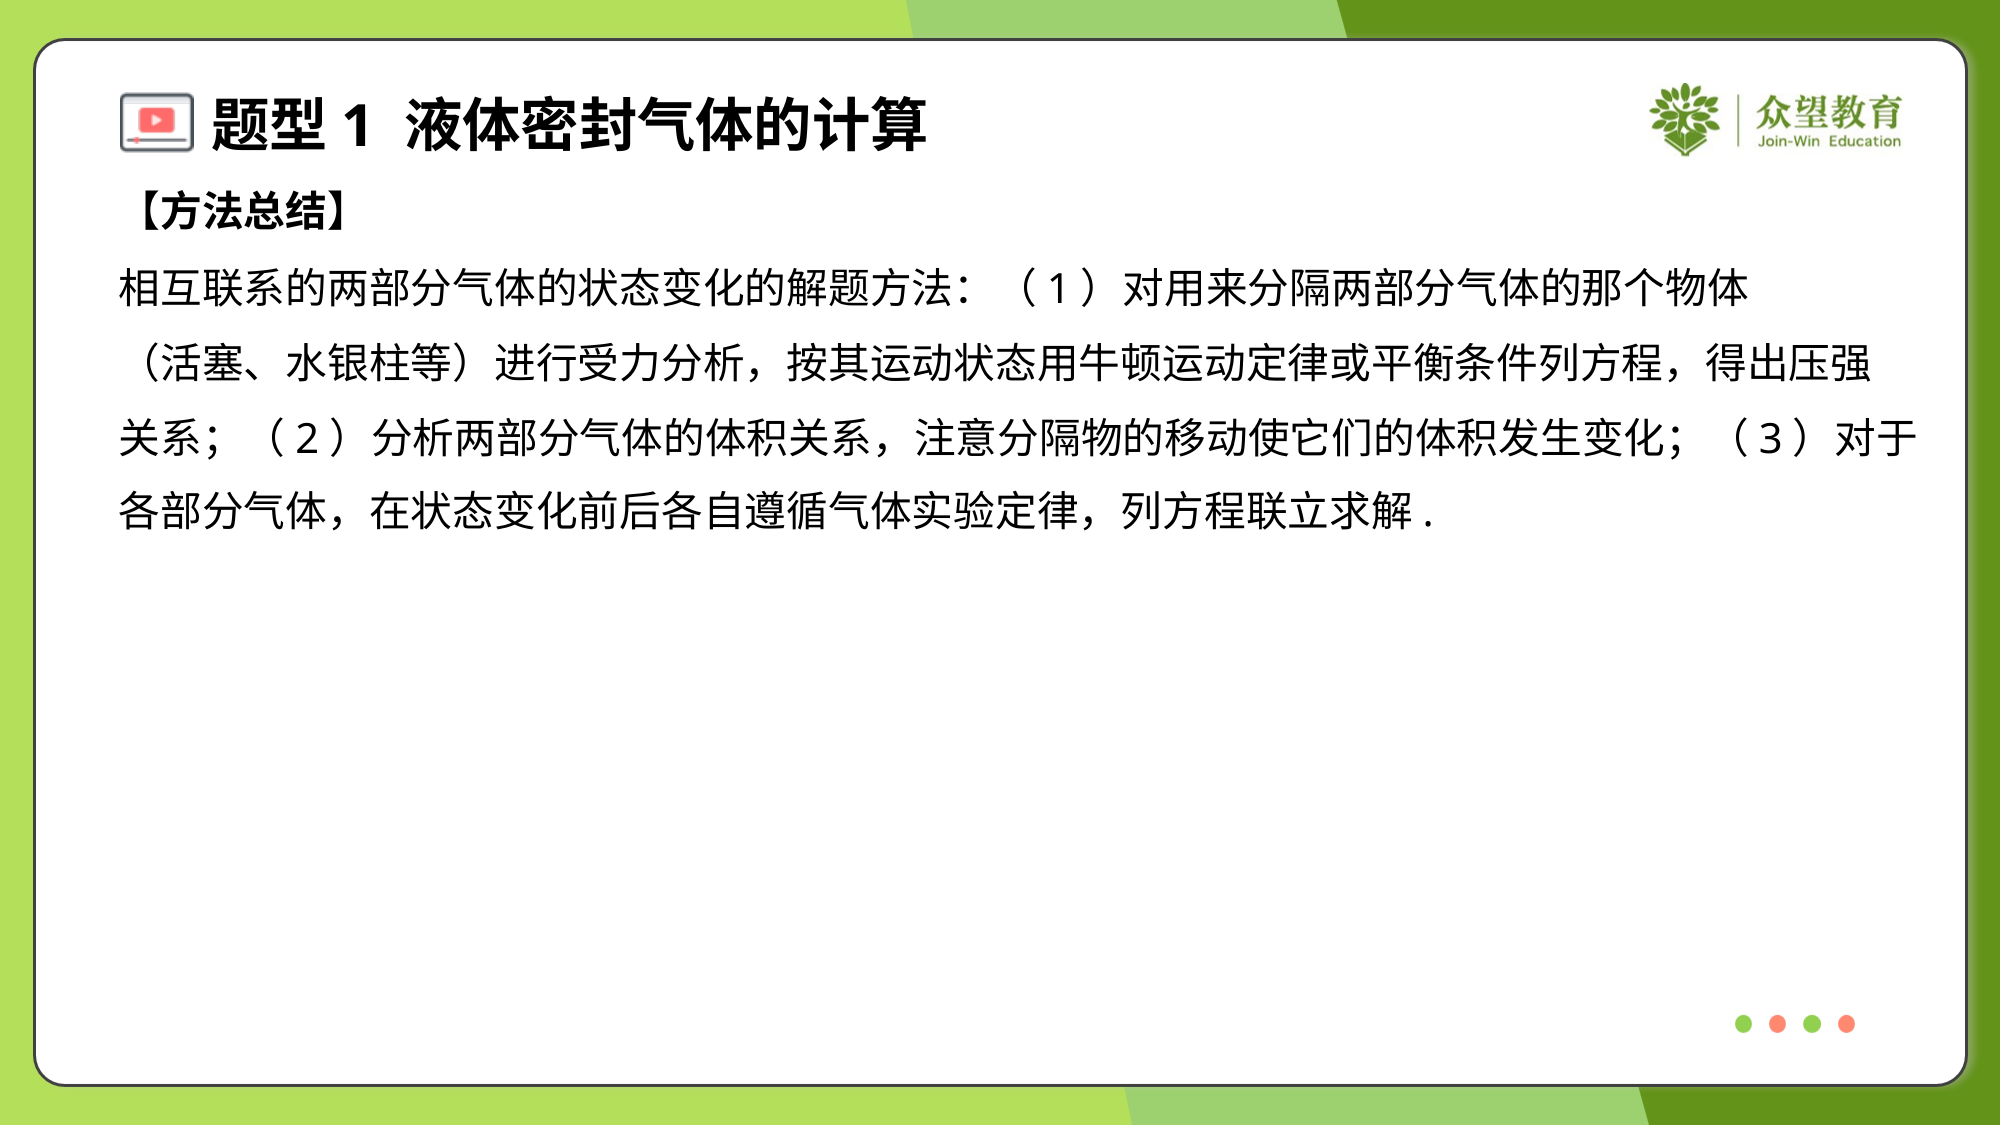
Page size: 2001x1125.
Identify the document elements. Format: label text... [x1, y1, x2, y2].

text_box 【方法总结】 相互联系的两部分气体的状态变化的解题方法：（1）对用来分隔两部分气体的那个物体 （活塞、水银柱等）进行受力分析，按其运动状态用牛顿运动定律或平衡条件列方程，得出压强 关系；（2）分析两部分气体的体积关系，注意分隔物的移动使它们的体积发生变化；（3）对于 各部分气体，在状态变化前后各自遵循气体实验定律，列方程联立求解. [118, 159, 1883, 527]
picture [0, 0, 2000, 1125]
